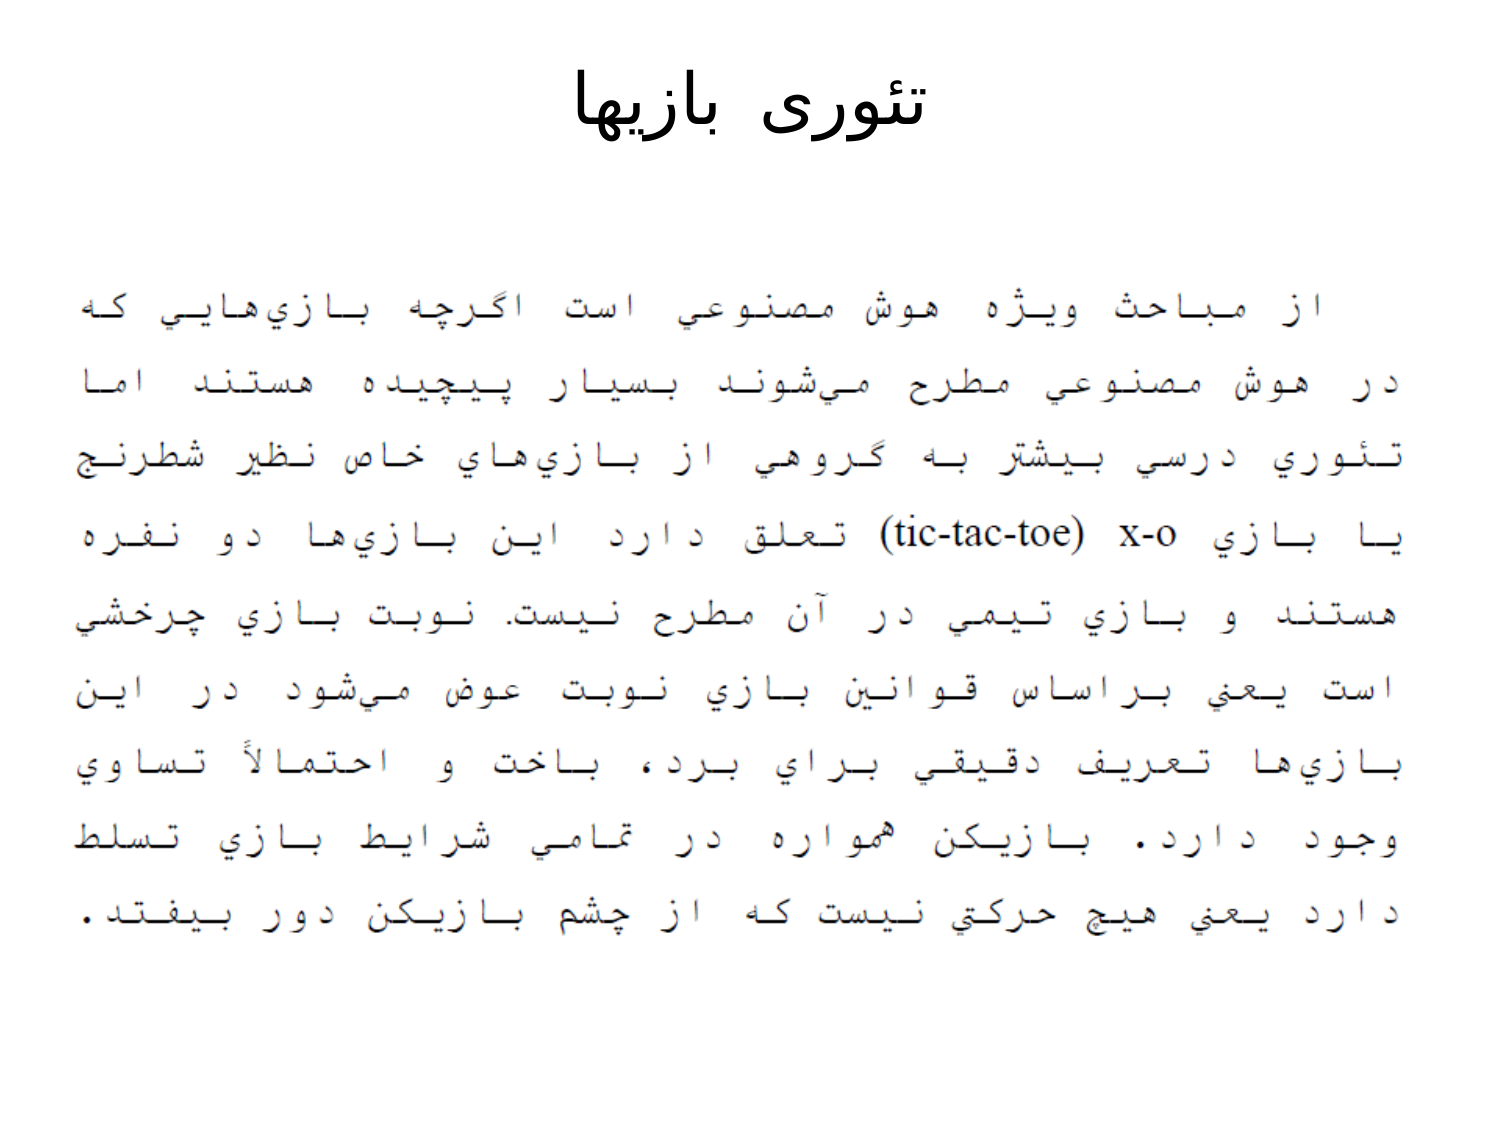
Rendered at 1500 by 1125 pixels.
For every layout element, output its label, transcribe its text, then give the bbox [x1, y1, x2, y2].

title تئوری بازیها [75, 45, 1425, 233]
picture [48, 274, 1426, 951]
